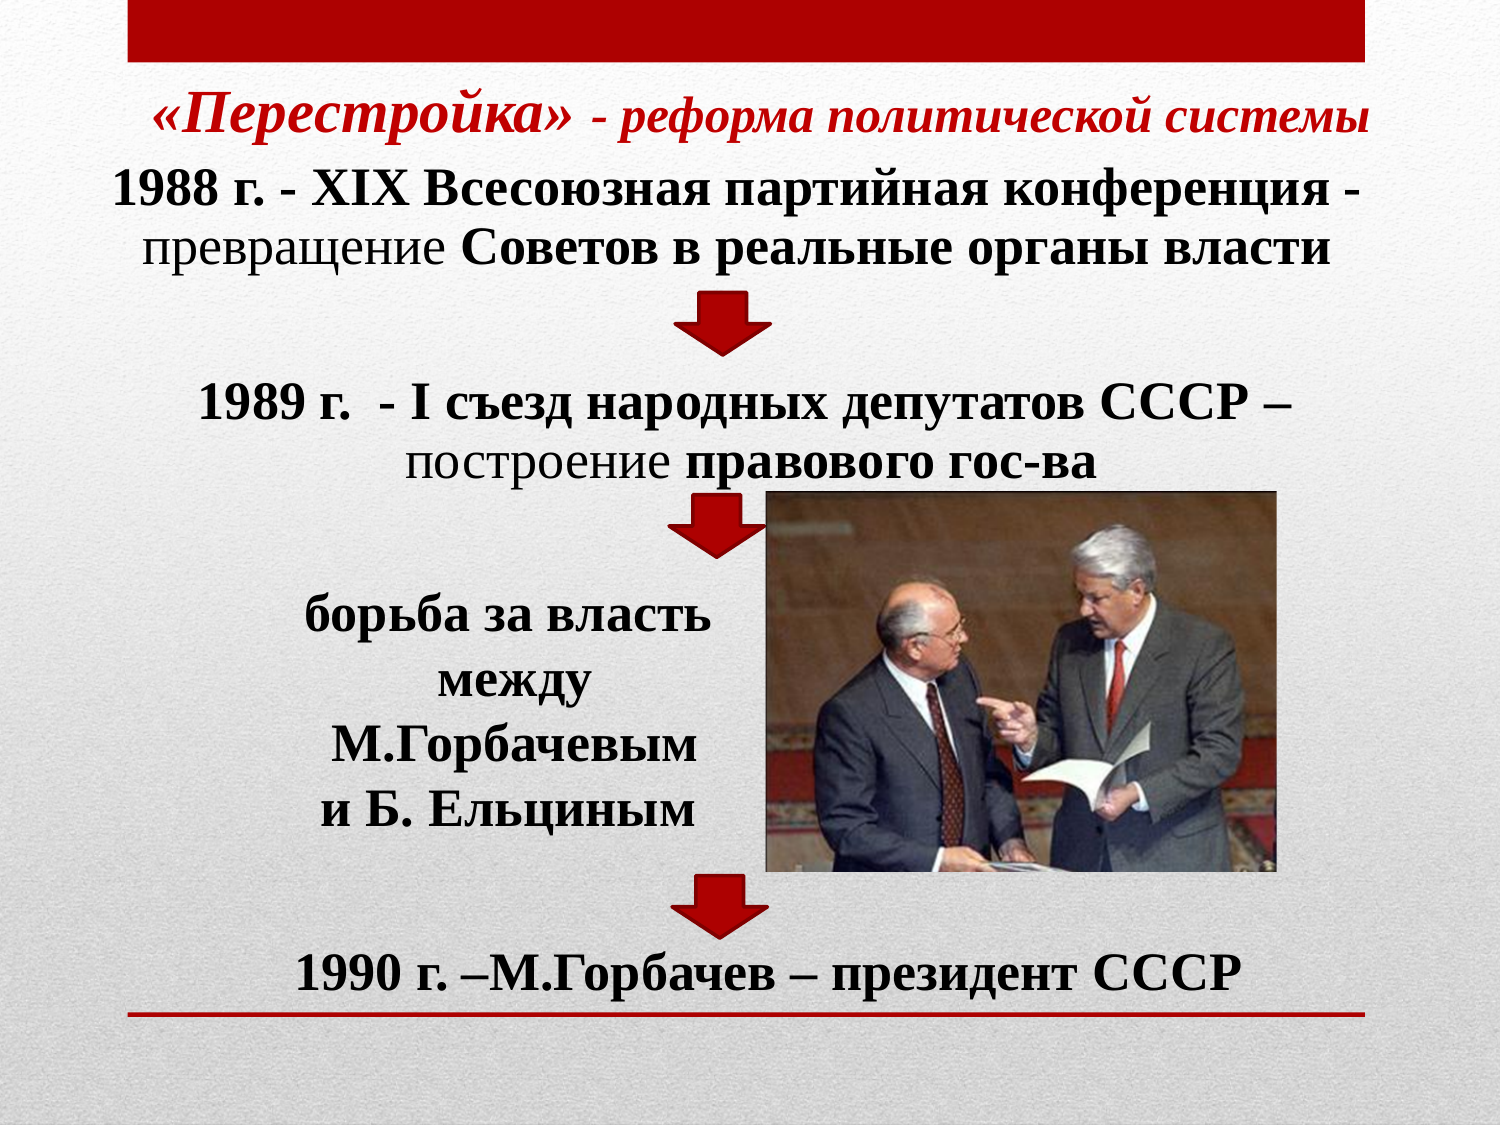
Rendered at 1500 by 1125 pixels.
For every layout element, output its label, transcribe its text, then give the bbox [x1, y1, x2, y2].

text_box 1990 г. –М.Горбачев – президент СССР [76, 928, 1462, 1009]
text_box [667, 492, 759, 559]
text_box [673, 290, 773, 357]
text_box [670, 873, 770, 940]
picture [764, 490, 1278, 873]
text_box «Перестройка» - реформа политической системы [45, 42, 1477, 152]
text_box 1989 г. - I съезд народных депутатов СССР – построение правового гос-ва [59, 365, 1444, 498]
text_box борьба за власть между М.Горбачевым и Б. Ельциным [256, 569, 759, 845]
text_box 1988 г. - ХІХ Всесоюзная партийная конференция - превращение Советов в реальные органы власти [77, 152, 1398, 284]
